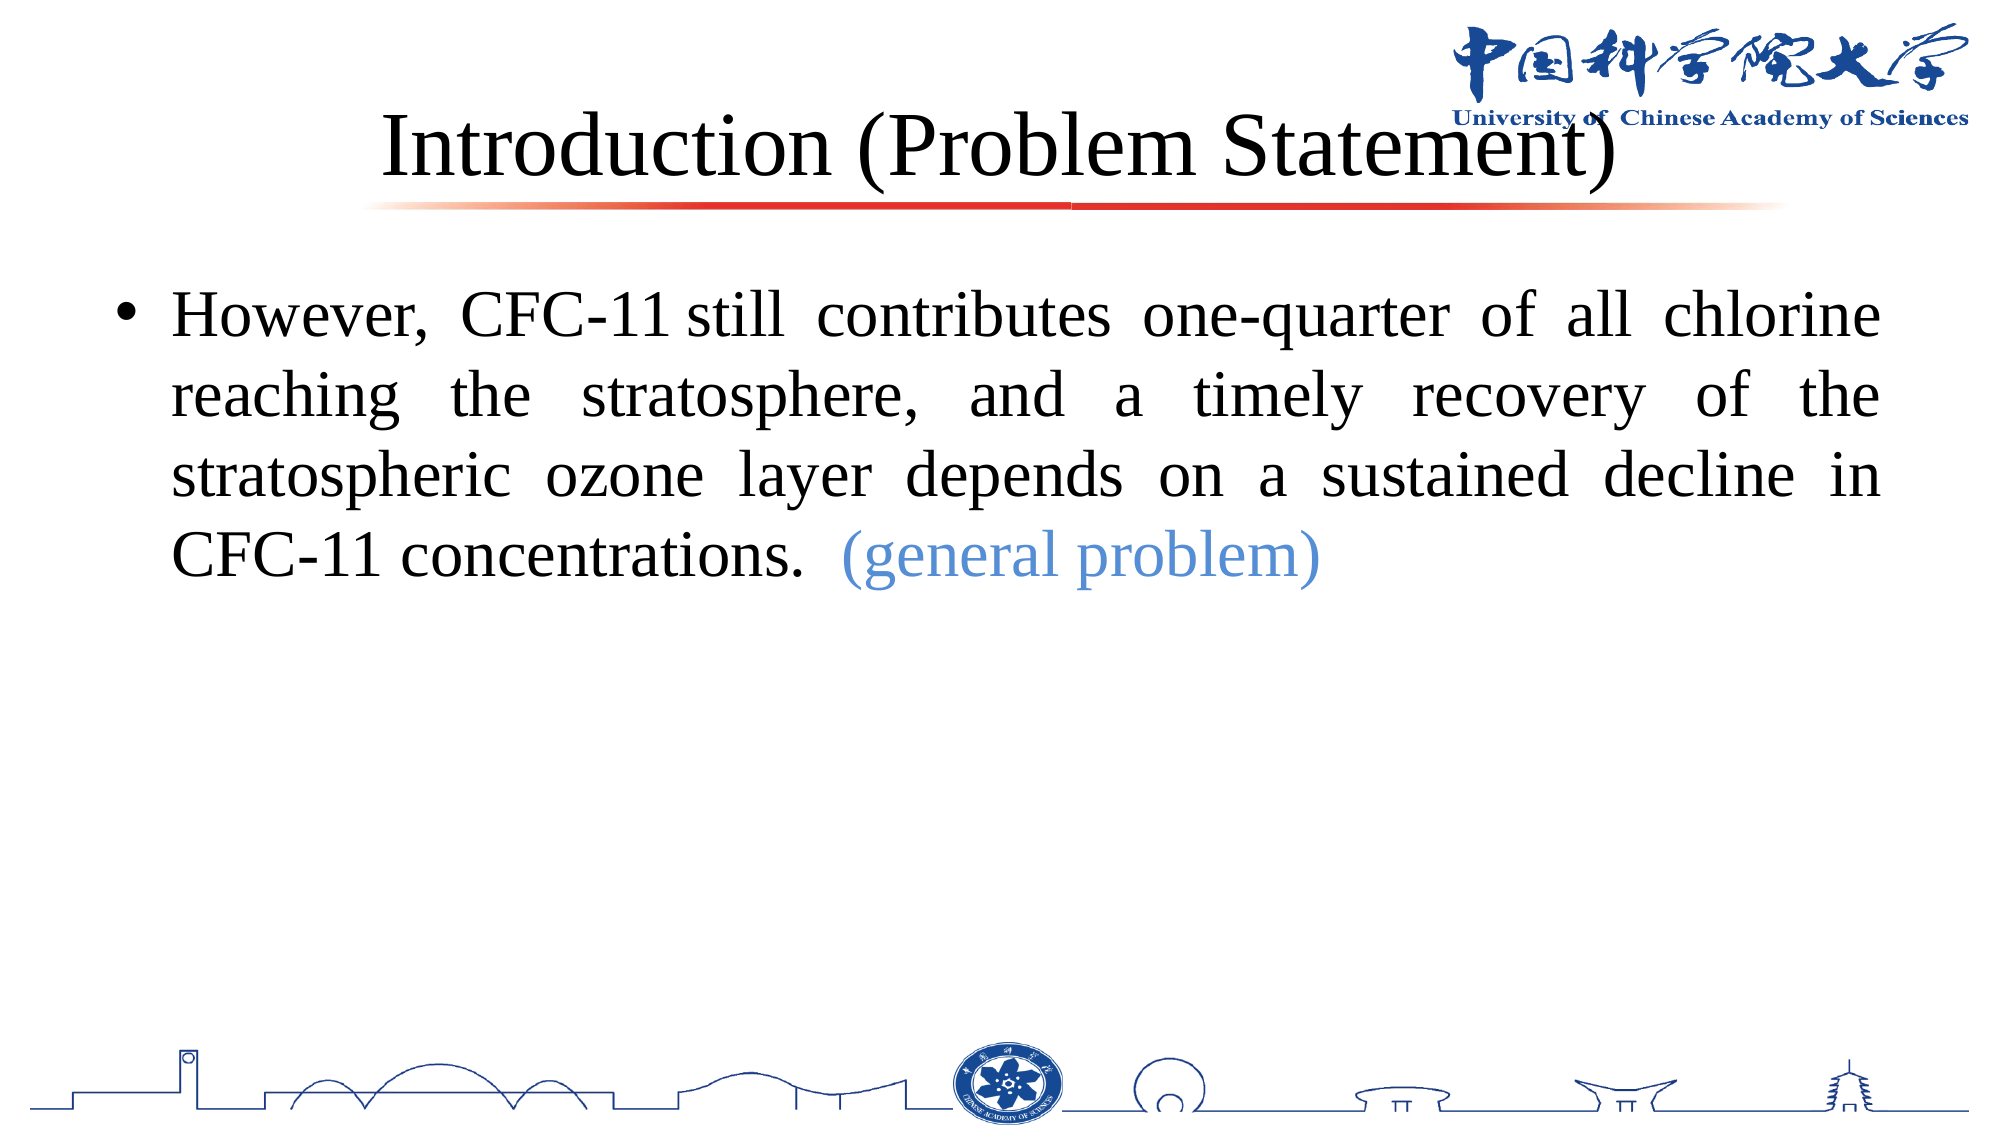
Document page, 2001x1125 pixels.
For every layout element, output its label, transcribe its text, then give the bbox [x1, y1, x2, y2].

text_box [334, 202, 1816, 210]
picture [30, 1039, 1969, 1125]
picture [1437, 23, 1969, 129]
title Introduction (Problem Statement) [99, 45, 1900, 233]
list However, CFC-11 still contributes one-quarter of all chlorine reaching the stratosphere, and a timely recovery of the stratospheric ozone layer depends on a sustained decline in CFC-11 concentrations. (general problem) [99, 262, 1900, 1005]
